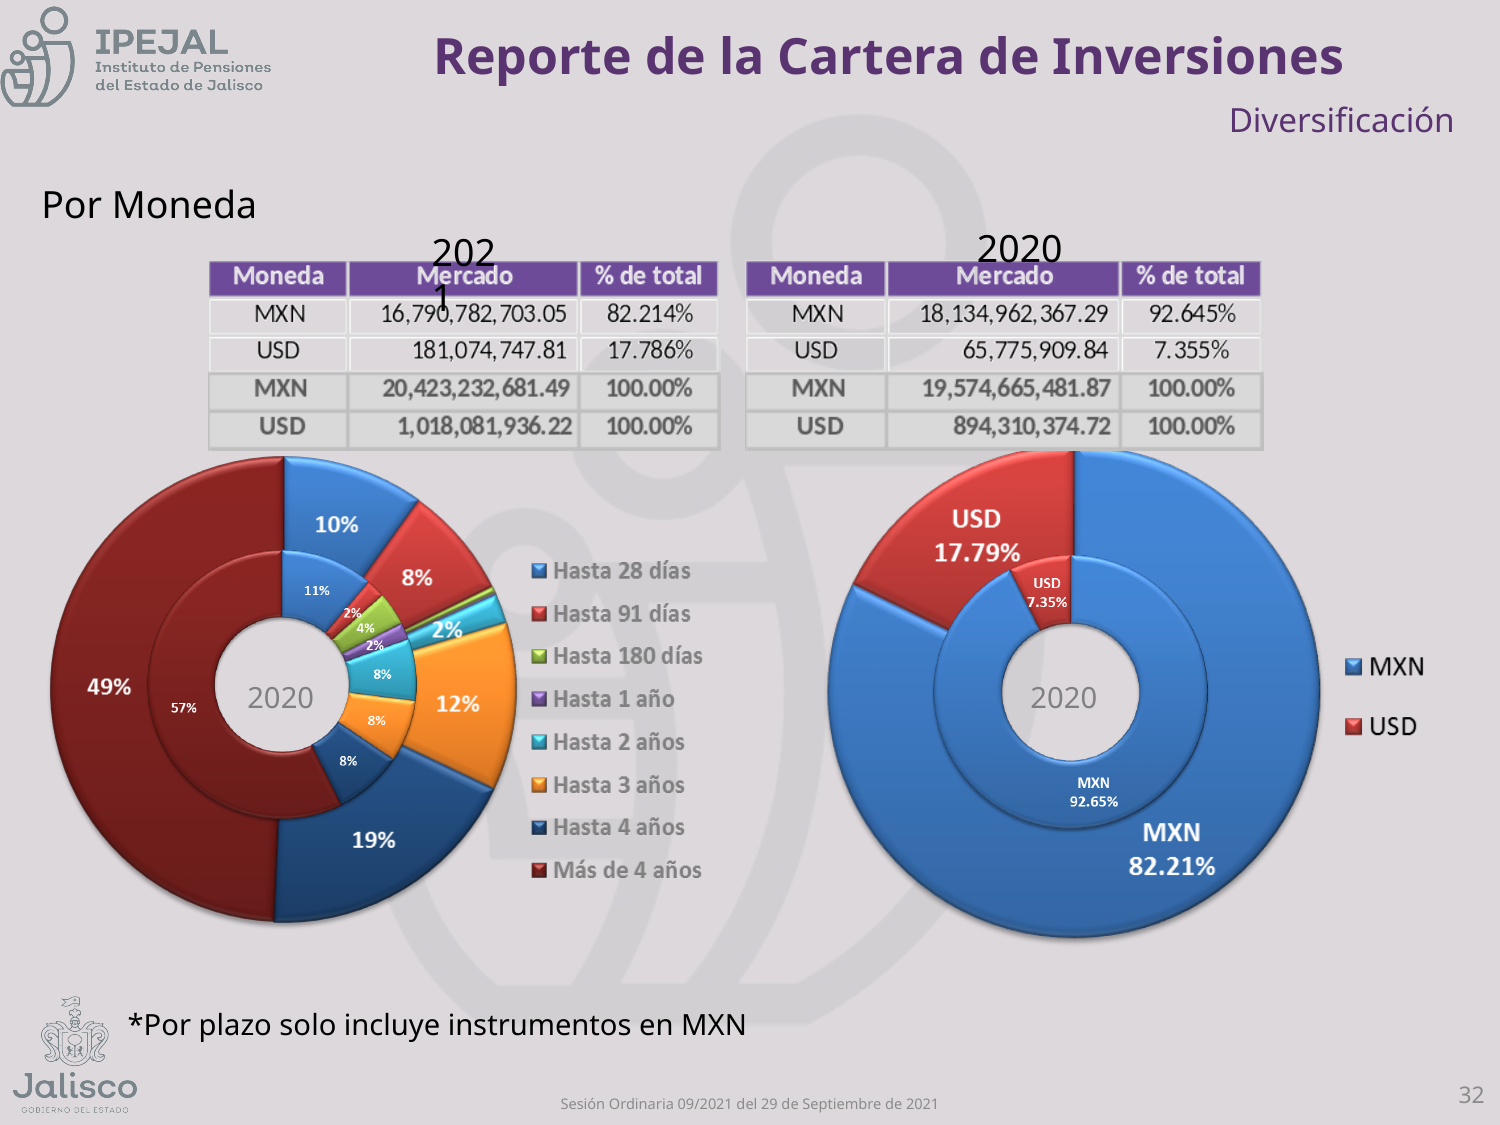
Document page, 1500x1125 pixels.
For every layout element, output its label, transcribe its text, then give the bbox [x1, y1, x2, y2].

picture [0, 6, 271, 107]
picture [745, 259, 1442, 951]
picture [0, 988, 166, 1125]
text_box *Por plazo solo incluye instrumentos en MXN [112, 998, 816, 1049]
text_box 2020 [962, 217, 1124, 258]
text_box Diversificación [277, 92, 1470, 147]
picture [34, 259, 721, 941]
slide_number 32 [1411, 1066, 1500, 1125]
text_box Reporte de la Cartera de Inversiones [277, 23, 1500, 149]
text_box Por Moneda [26, 173, 390, 233]
text_box 2021 [416, 221, 528, 258]
footer Sesión Ordinaria 09/2021 del 29 de Septiembre de 2021 [472, 1074, 1028, 1125]
